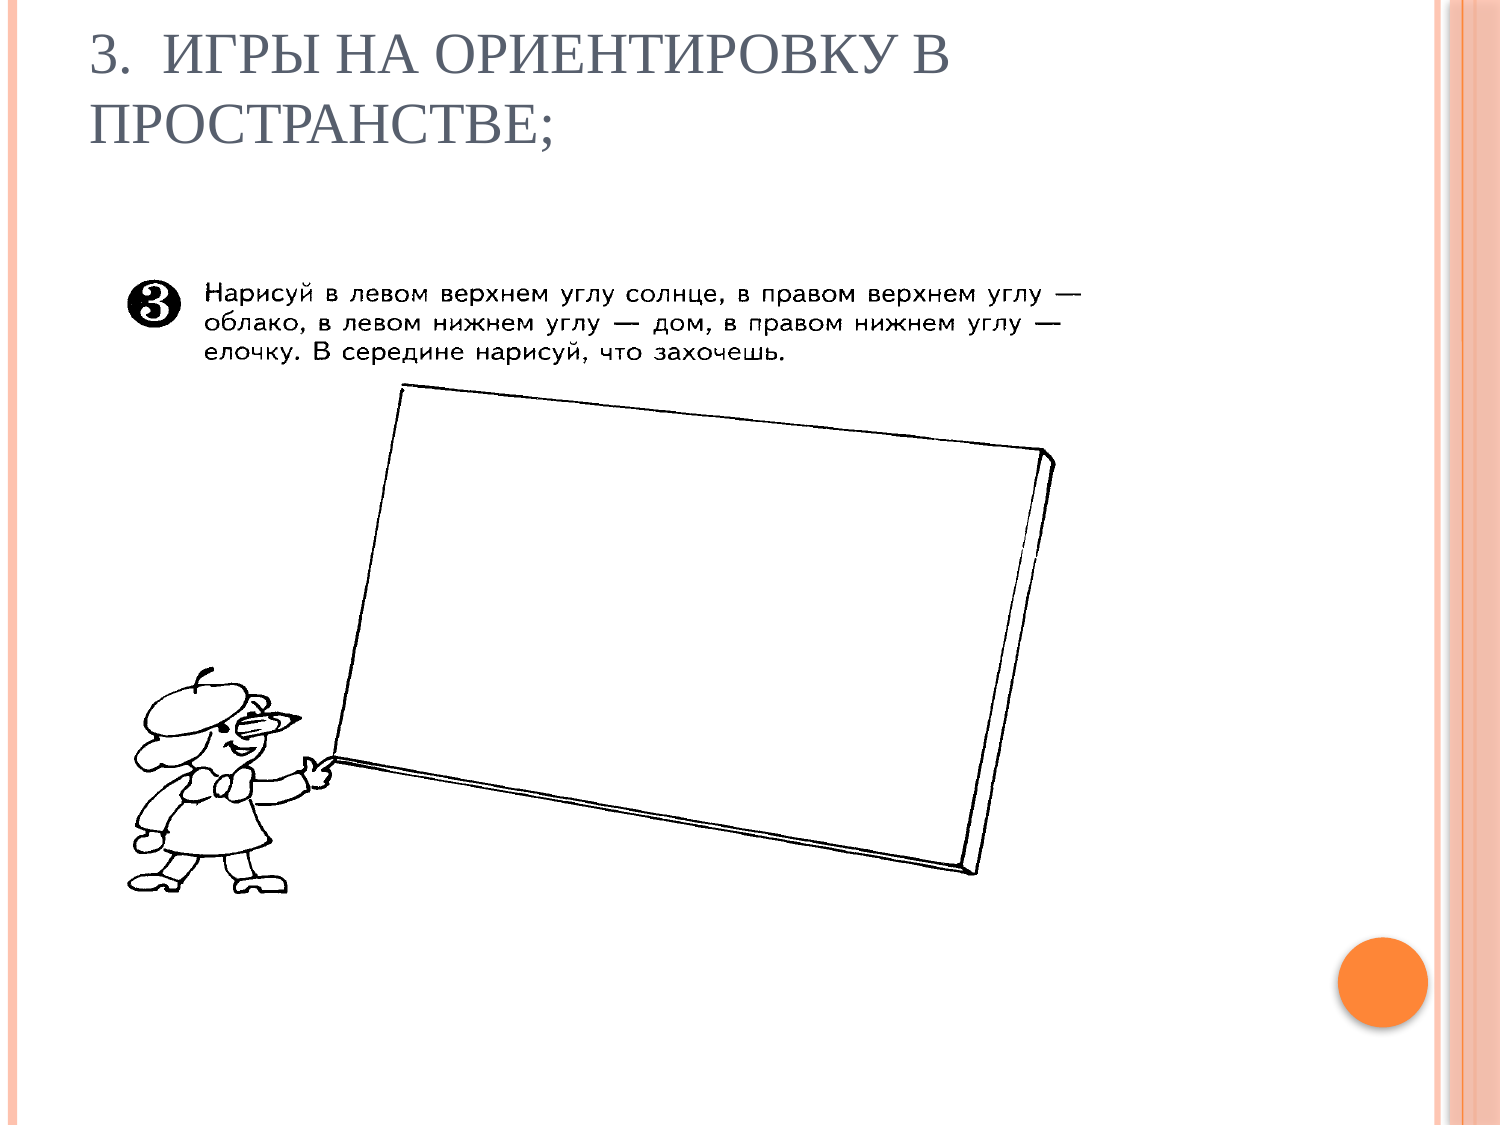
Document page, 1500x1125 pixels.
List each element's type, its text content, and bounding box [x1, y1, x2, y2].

title 3. Игры на ориентировку в пространстве; [75, 45, 1300, 233]
picture [123, 266, 1141, 906]
